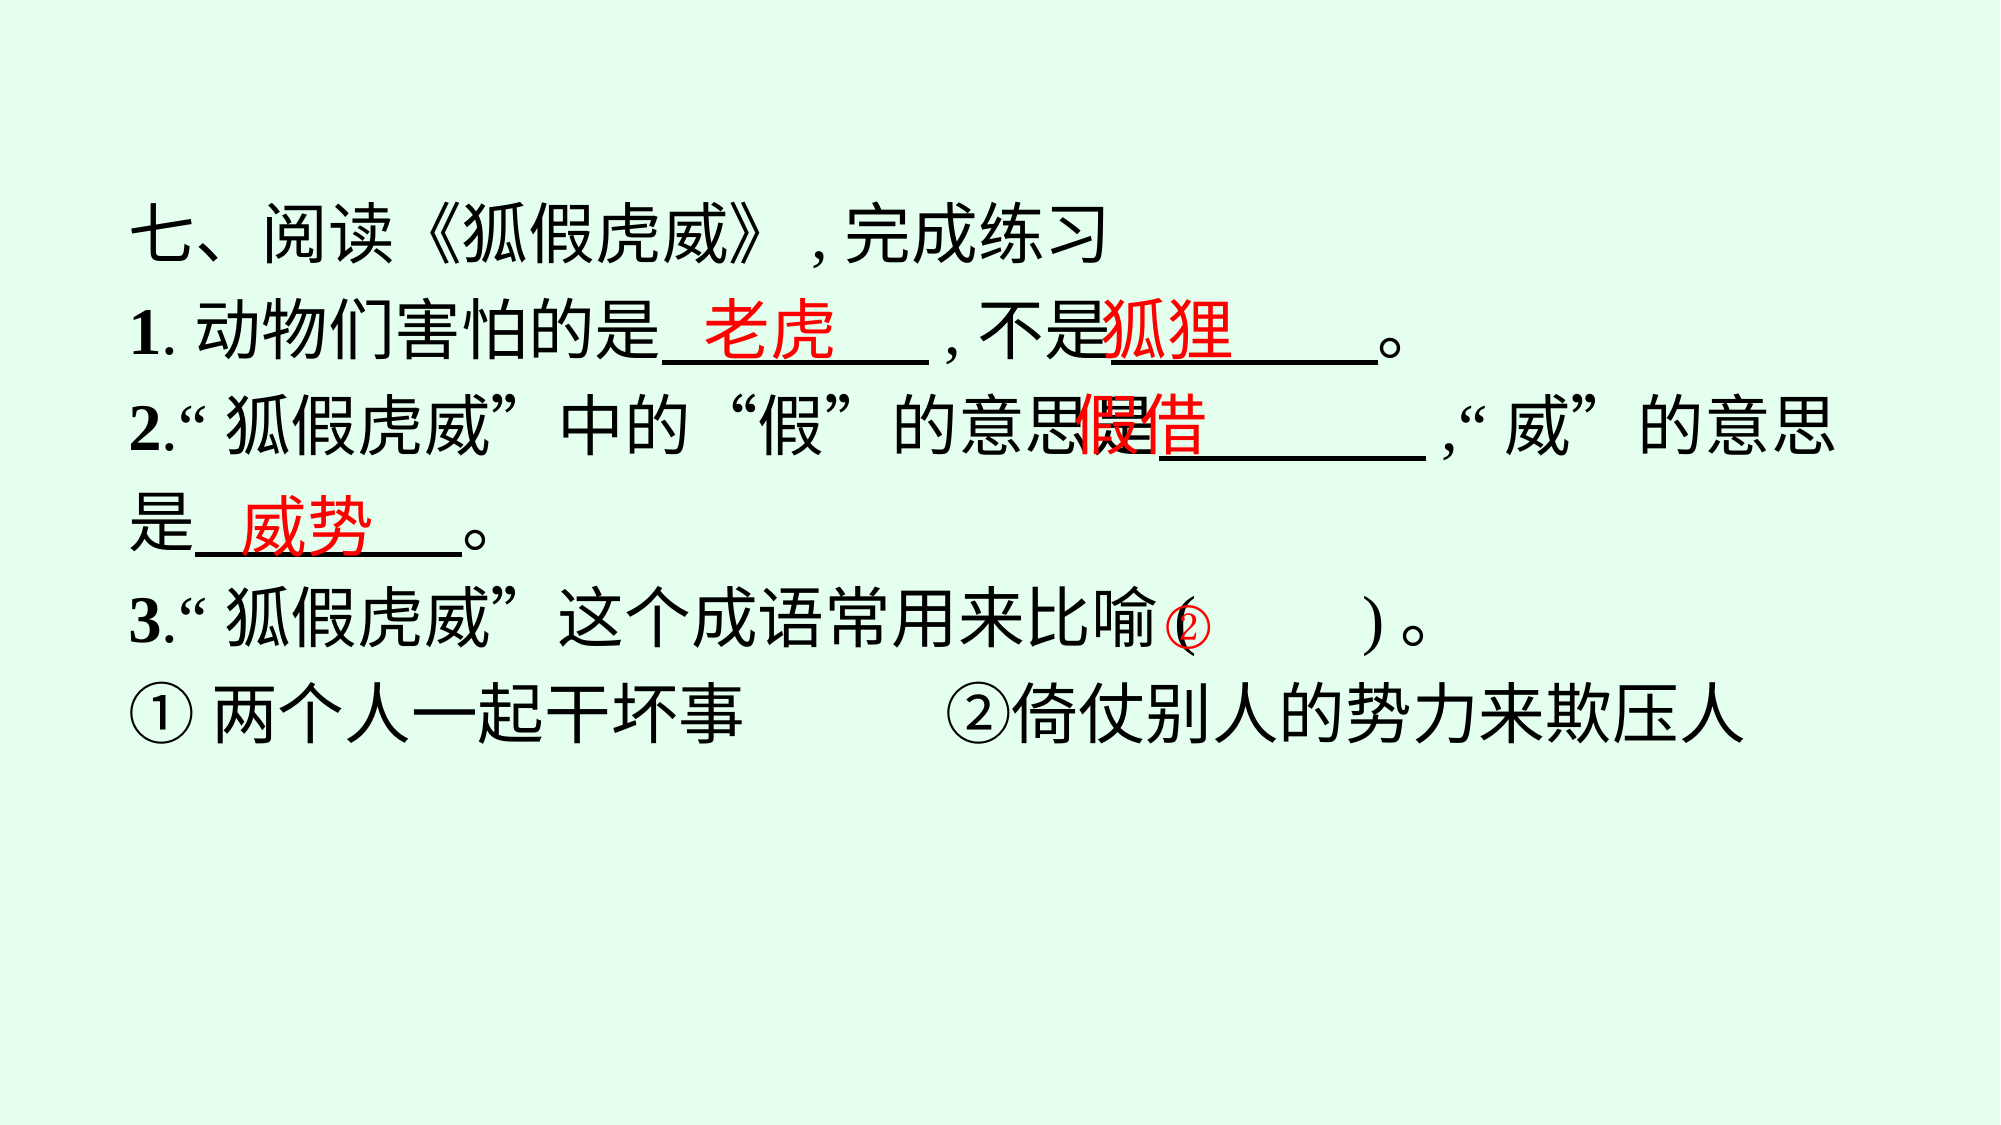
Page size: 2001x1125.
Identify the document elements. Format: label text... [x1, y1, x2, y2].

text_box 假借 [1058, 359, 1240, 470]
text_box 威势 [225, 460, 407, 572]
text_box ② [1149, 558, 1331, 670]
text_box 老虎 [689, 264, 870, 375]
text_box 狐狸 [1085, 264, 1267, 375]
text_box 七、阅读《狐假虎威》,完成练习 1.动物们害怕的是 ,不是 。 2.“狐假虎威”中的“假”的意思是 ,“威”的意思是 。 3.“狐假虎威”这个成语常用来比喻( )。 ①两个人一起干坏事 ②倚仗别人的势力来欺压人 [113, 169, 1887, 760]
